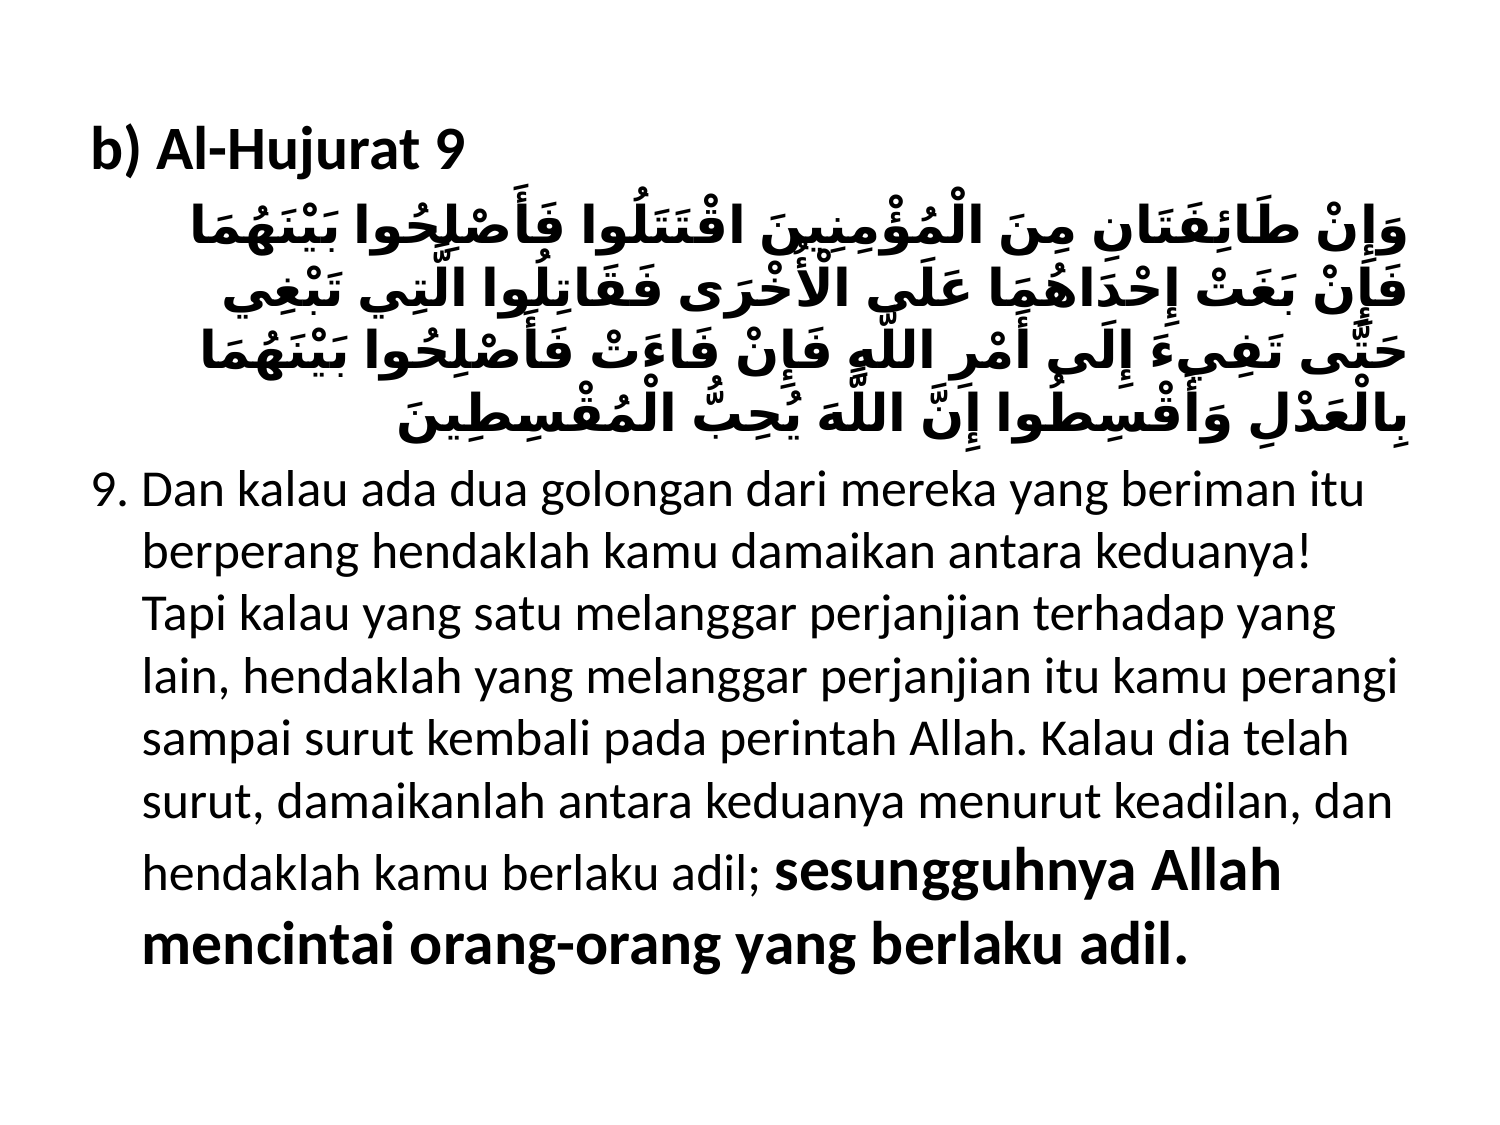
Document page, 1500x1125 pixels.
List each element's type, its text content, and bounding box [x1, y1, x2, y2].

list b) Al-Hujurat 9 وَإِنْ طَائِفَتَانِ مِنَ الْمُؤْمِنِينَ اقْتَتَلُوا فَأَصْلِحُوا بَيْنَهُمَا فَإِنْ بَغَتْ إِحْدَاهُمَا عَلَى الْأُخْرَى فَقَاتِلُوا الَّتِي تَبْغِي حَتَّى تَفِيءَ إِلَى أَمْرِ اللَّهِ فَإِنْ فَاءَتْ فَأَصْلِحُوا بَيْنَهُمَا بِالْعَدْلِ وَأَقْسِطُوا إِنَّ اللَّهَ يُحِبُّ الْمُقْسِطِينَ 9. Dan kalau ada dua golongan dari mereka yang beriman itu berperang hendaklah kamu damaikan antara keduanya! Tapi kalau yang satu melanggar perjanjian terhadap yang lain, hendaklah yang melanggar perjanjian itu kamu perangi sampai surut kembali pada perintah Allah. Kalau dia telah surut, damaikanlah antara keduanya menurut keadilan, dan hendaklah kamu berlaku adil; sesungguhnya Allah mencintai orang-orang yang berlaku adil. [75, 99, 1425, 1005]
